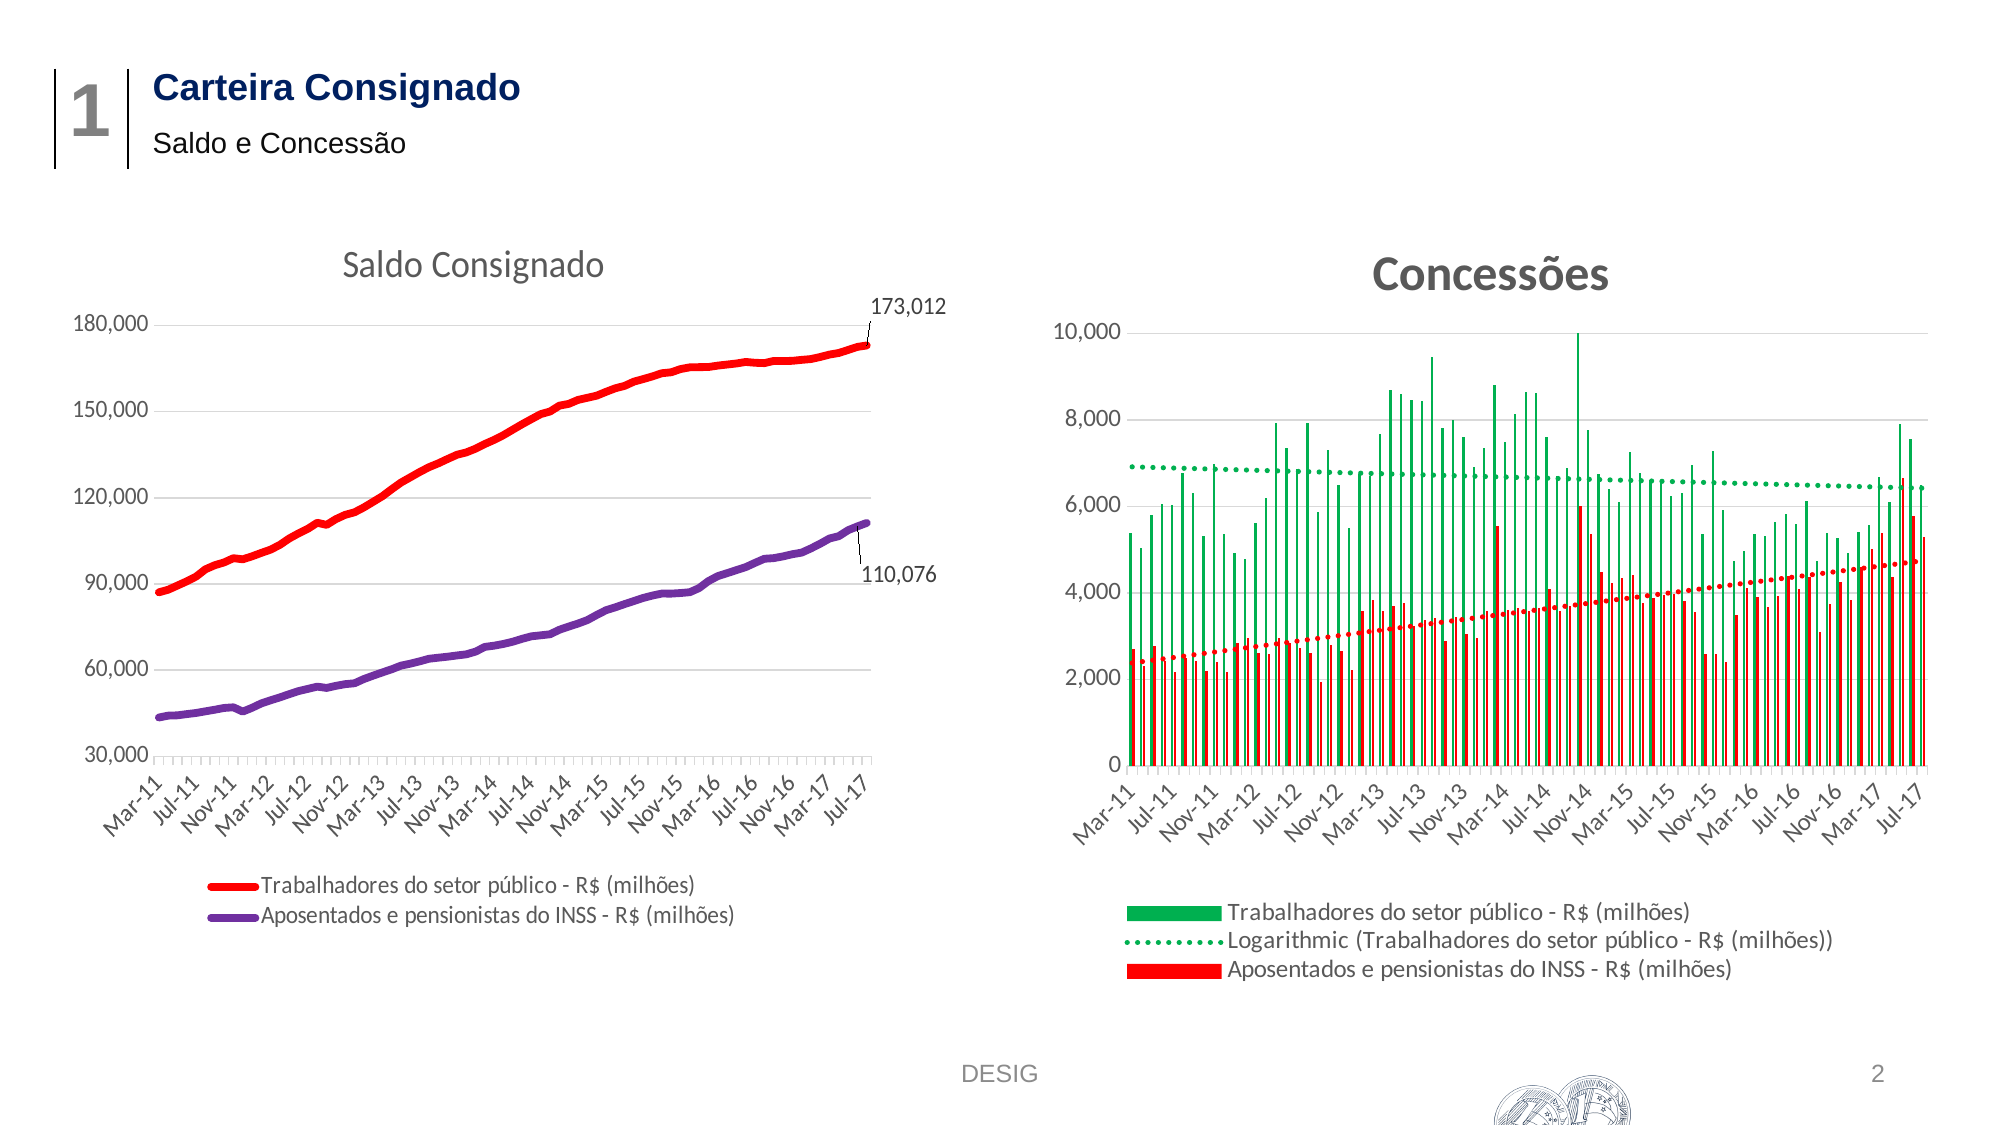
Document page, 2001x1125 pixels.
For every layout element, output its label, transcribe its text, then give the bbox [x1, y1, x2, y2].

slide_number 2 [1433, 1051, 1900, 1103]
text_box Carteira Consignado Saldo e Concessão [137, 60, 1449, 186]
text_box 1 [55, 54, 116, 179]
chart [1027, 213, 1956, 1044]
chart [55, 213, 947, 937]
picture [1490, 1070, 1634, 1125]
footer DESIG [683, 1042, 1317, 1103]
